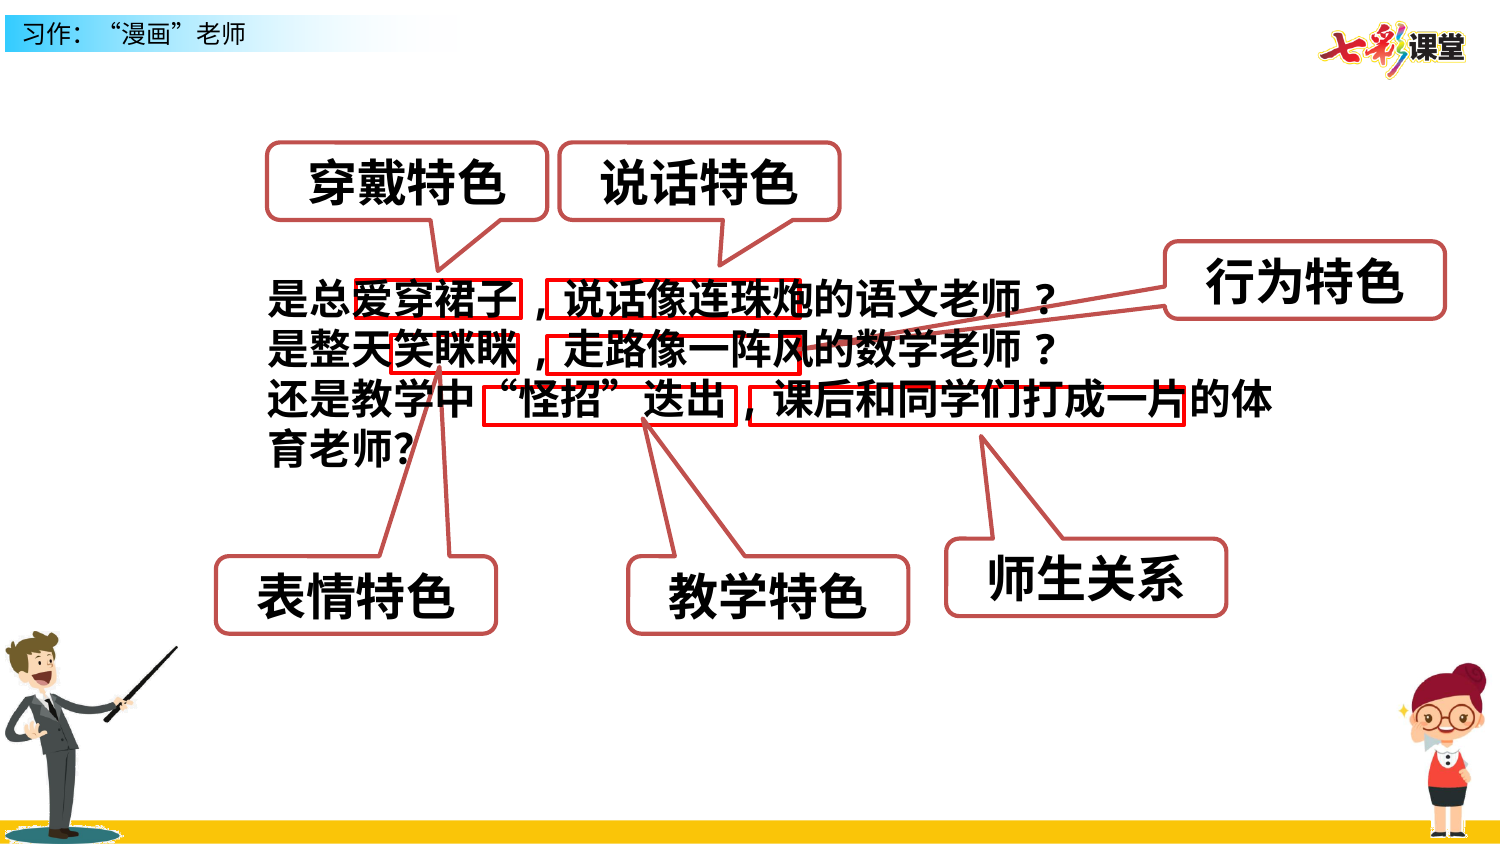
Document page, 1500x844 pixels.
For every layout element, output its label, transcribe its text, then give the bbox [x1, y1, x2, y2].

picture [1335, 643, 1500, 844]
picture [5, 631, 178, 844]
text_box 行为特色 [1162, 239, 1448, 321]
text_box 说话特色 [557, 140, 842, 265]
text_box 教学特色 [626, 481, 911, 636]
text_box 表情特色 [213, 481, 499, 636]
text_box 穿戴特色 [264, 140, 550, 265]
text_box 是总爱穿裙子,说话像连珠炮的语文老师? 是整天笑眯眯,走路像一阵风的数学老师? 还是教学中“怪招”迭出,课后和同学们打成一片的体育老师？ [253, 265, 1305, 481]
text_box 师生关系 [944, 481, 1229, 619]
picture [1316, 20, 1468, 80]
